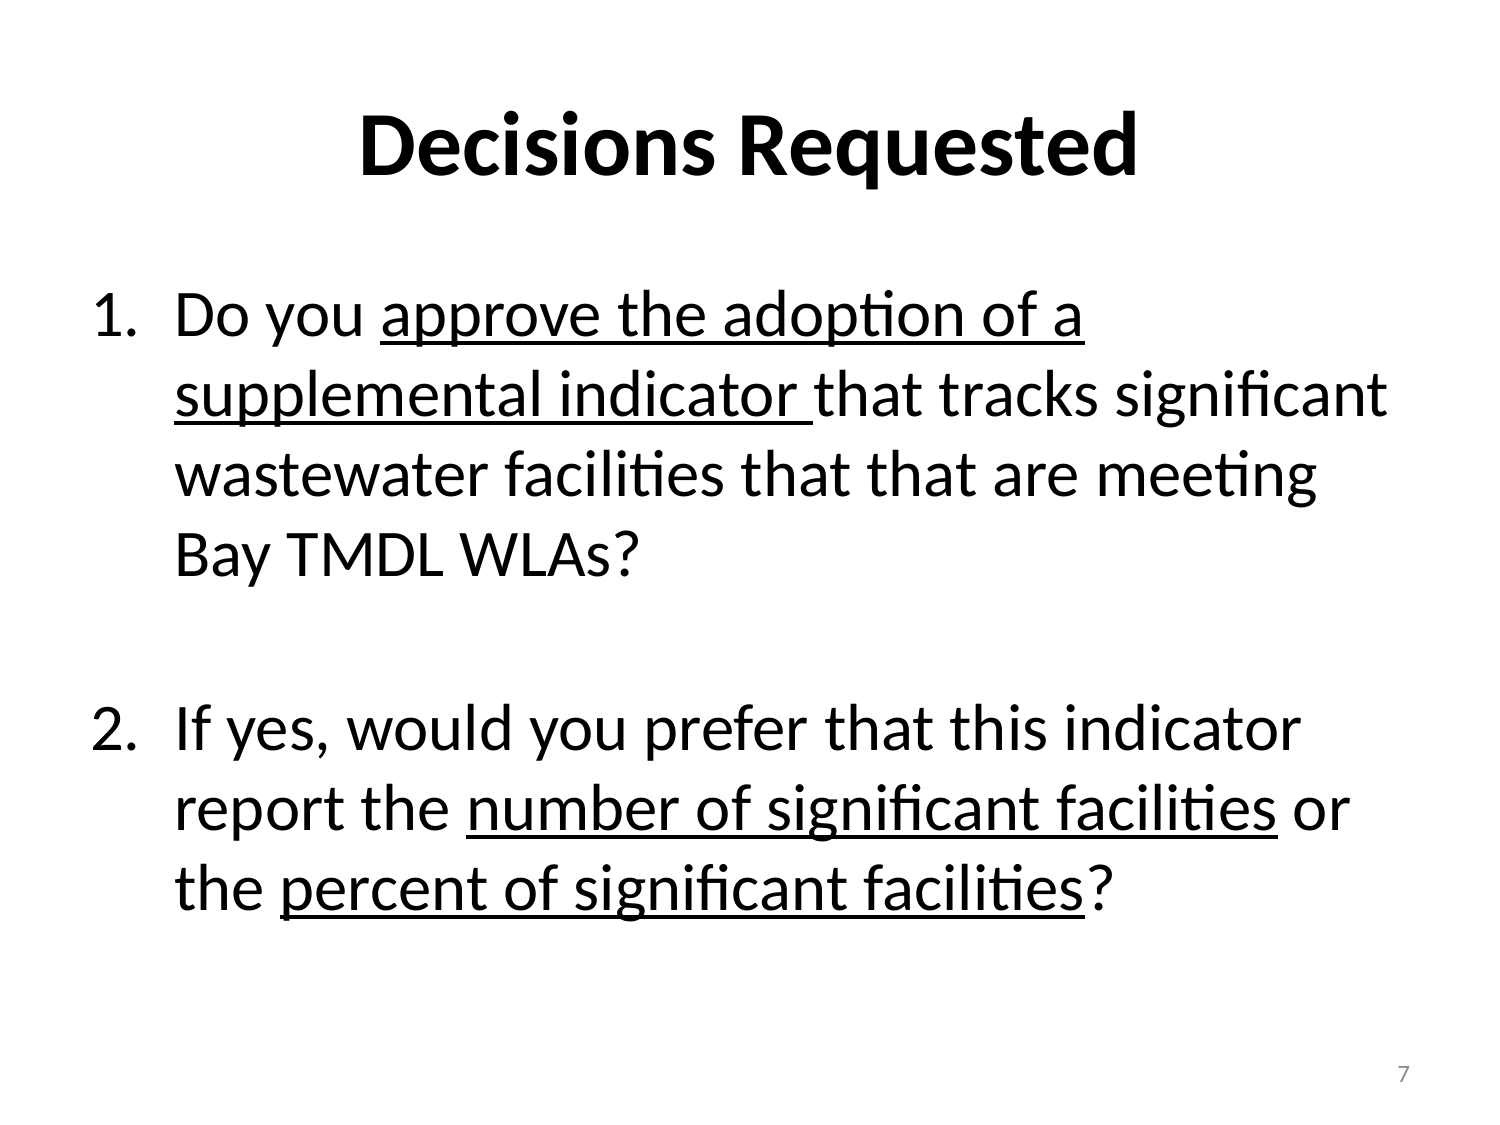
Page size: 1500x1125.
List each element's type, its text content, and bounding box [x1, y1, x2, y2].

title Decisions Requested [75, 45, 1425, 233]
list Do you approve the adoption of a supplemental indicator that tracks significant wastewater facilities that that are meeting Bay TMDL WLAs? If yes, would you prefer that this indicator report the number of significant facilities or the percent of significant facilities? [75, 262, 1425, 1005]
slide_number 7 [1074, 1042, 1425, 1103]
